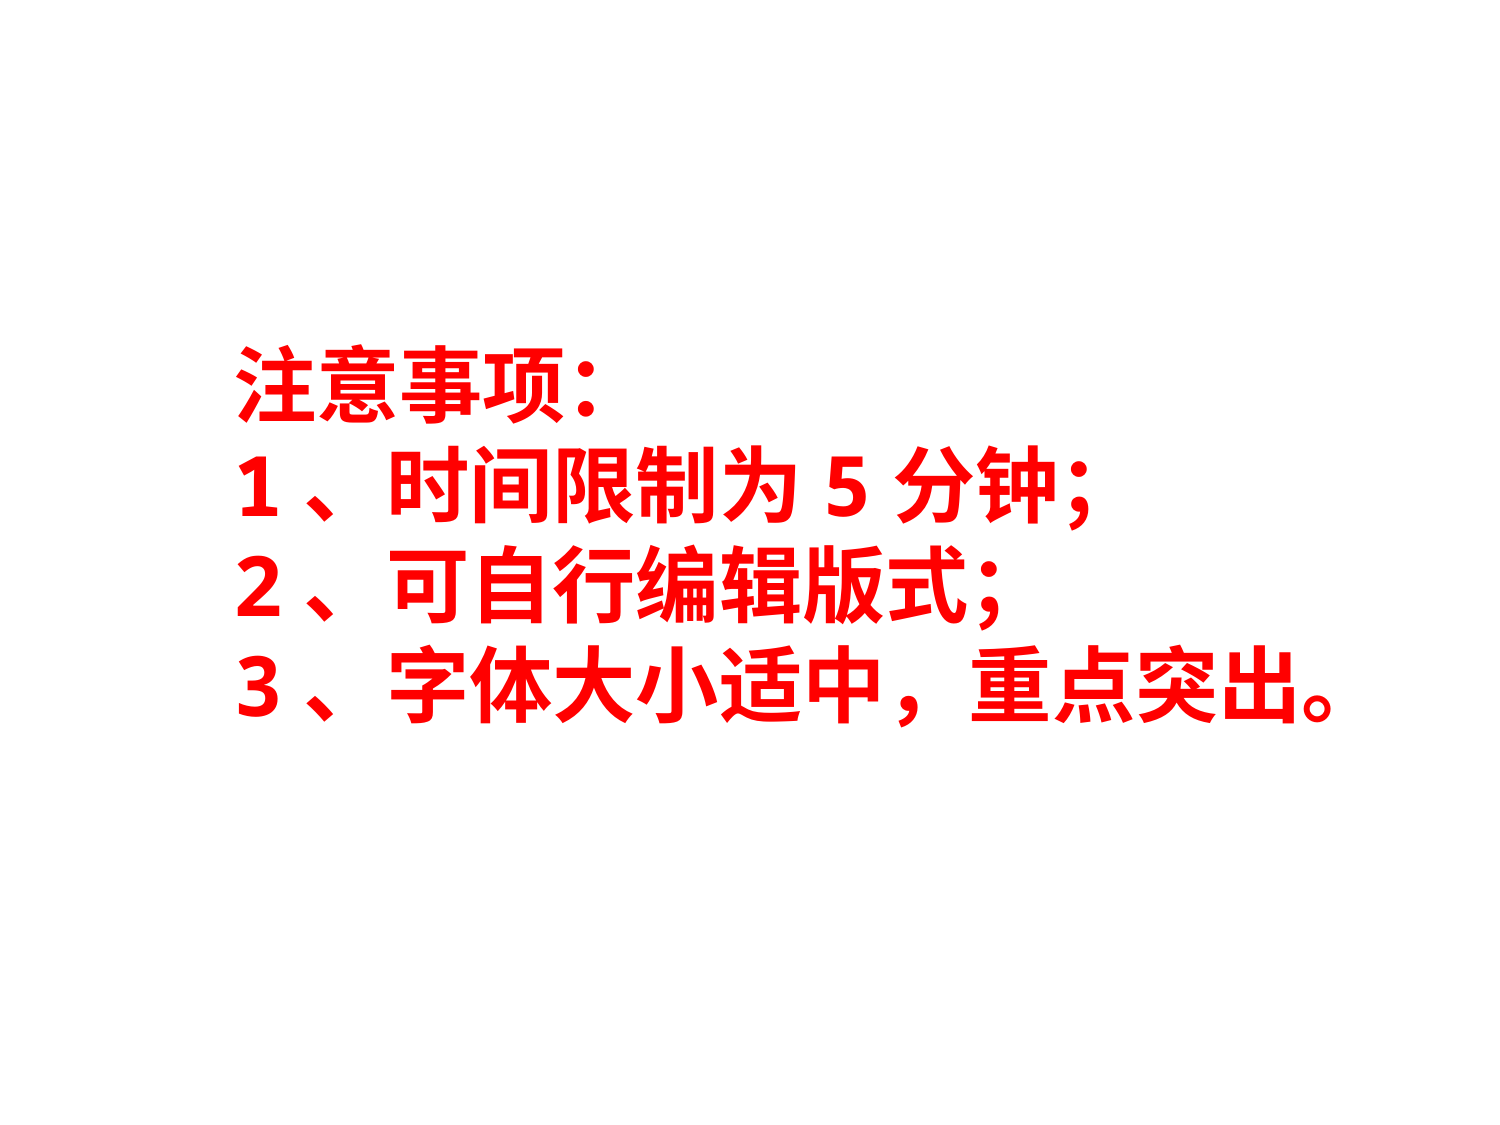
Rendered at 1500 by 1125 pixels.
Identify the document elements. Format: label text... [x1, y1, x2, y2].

text_box 注意事项： 1、时间限制为5分钟； 2、可自行编辑版式； 3、字体大小适中，重点突出。 [218, 326, 1435, 741]
